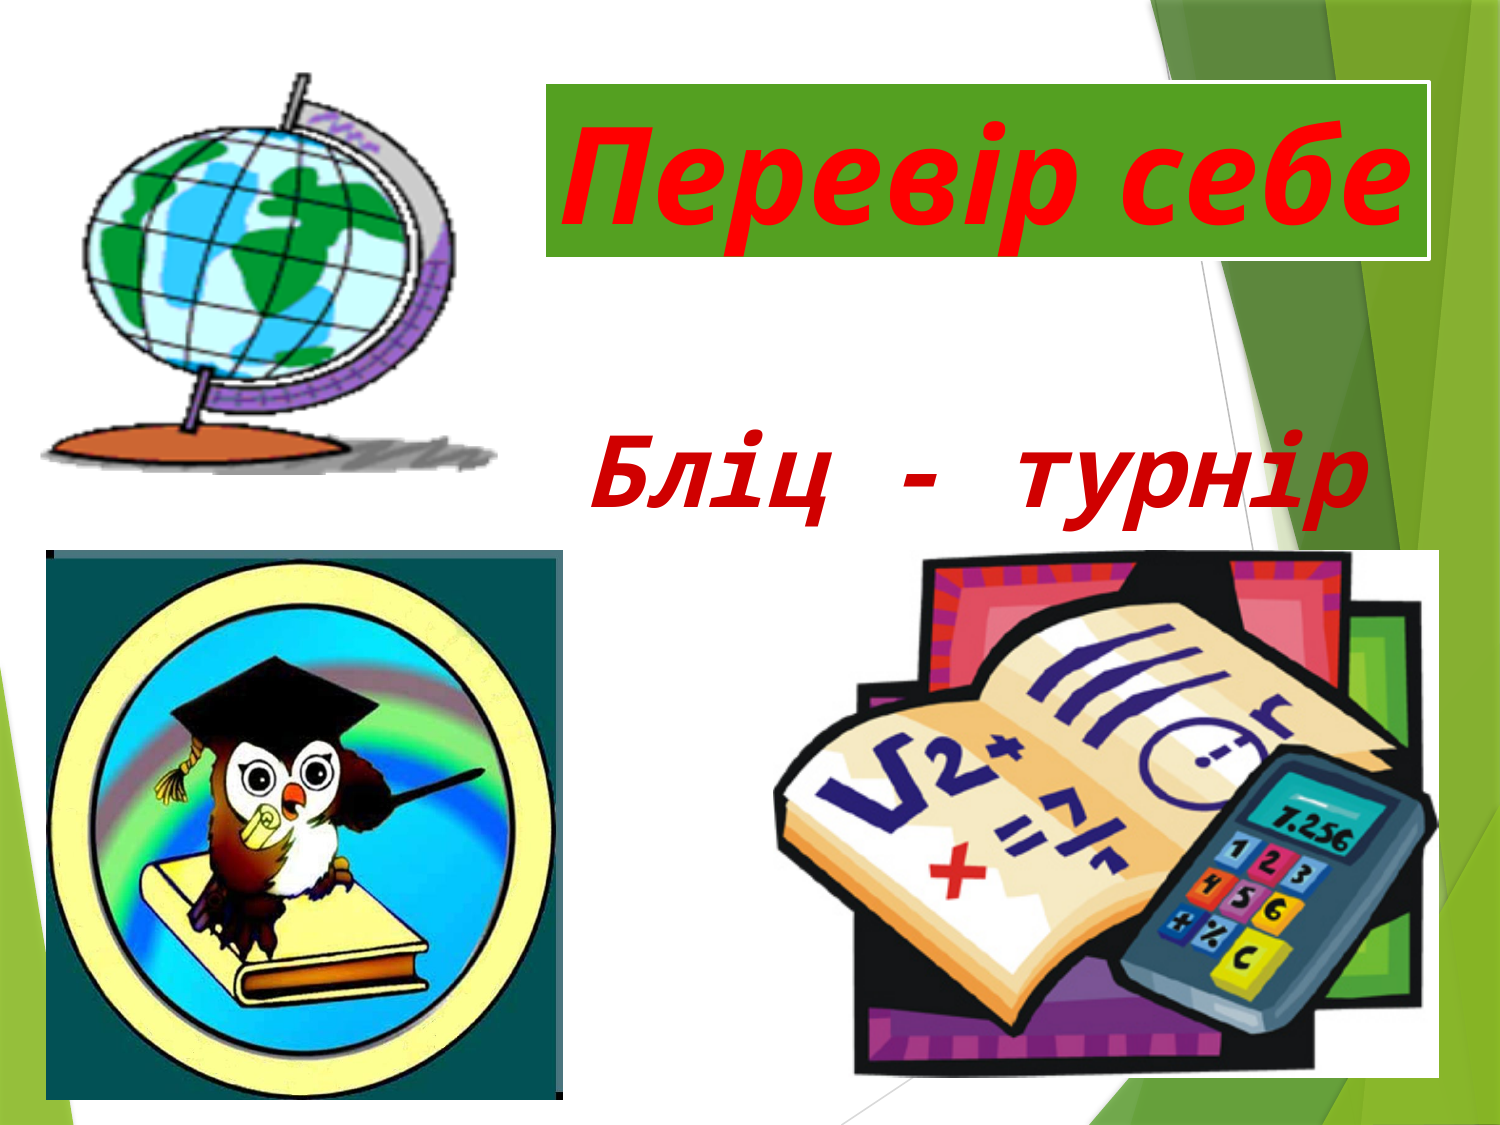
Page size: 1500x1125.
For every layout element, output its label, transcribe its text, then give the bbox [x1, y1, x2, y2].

picture [772, 550, 1440, 1078]
text_box Бліц - турнір [569, 399, 1379, 535]
picture [46, 550, 563, 1101]
picture [11, 70, 528, 476]
text_box Перевір себе [542, 80, 1431, 261]
